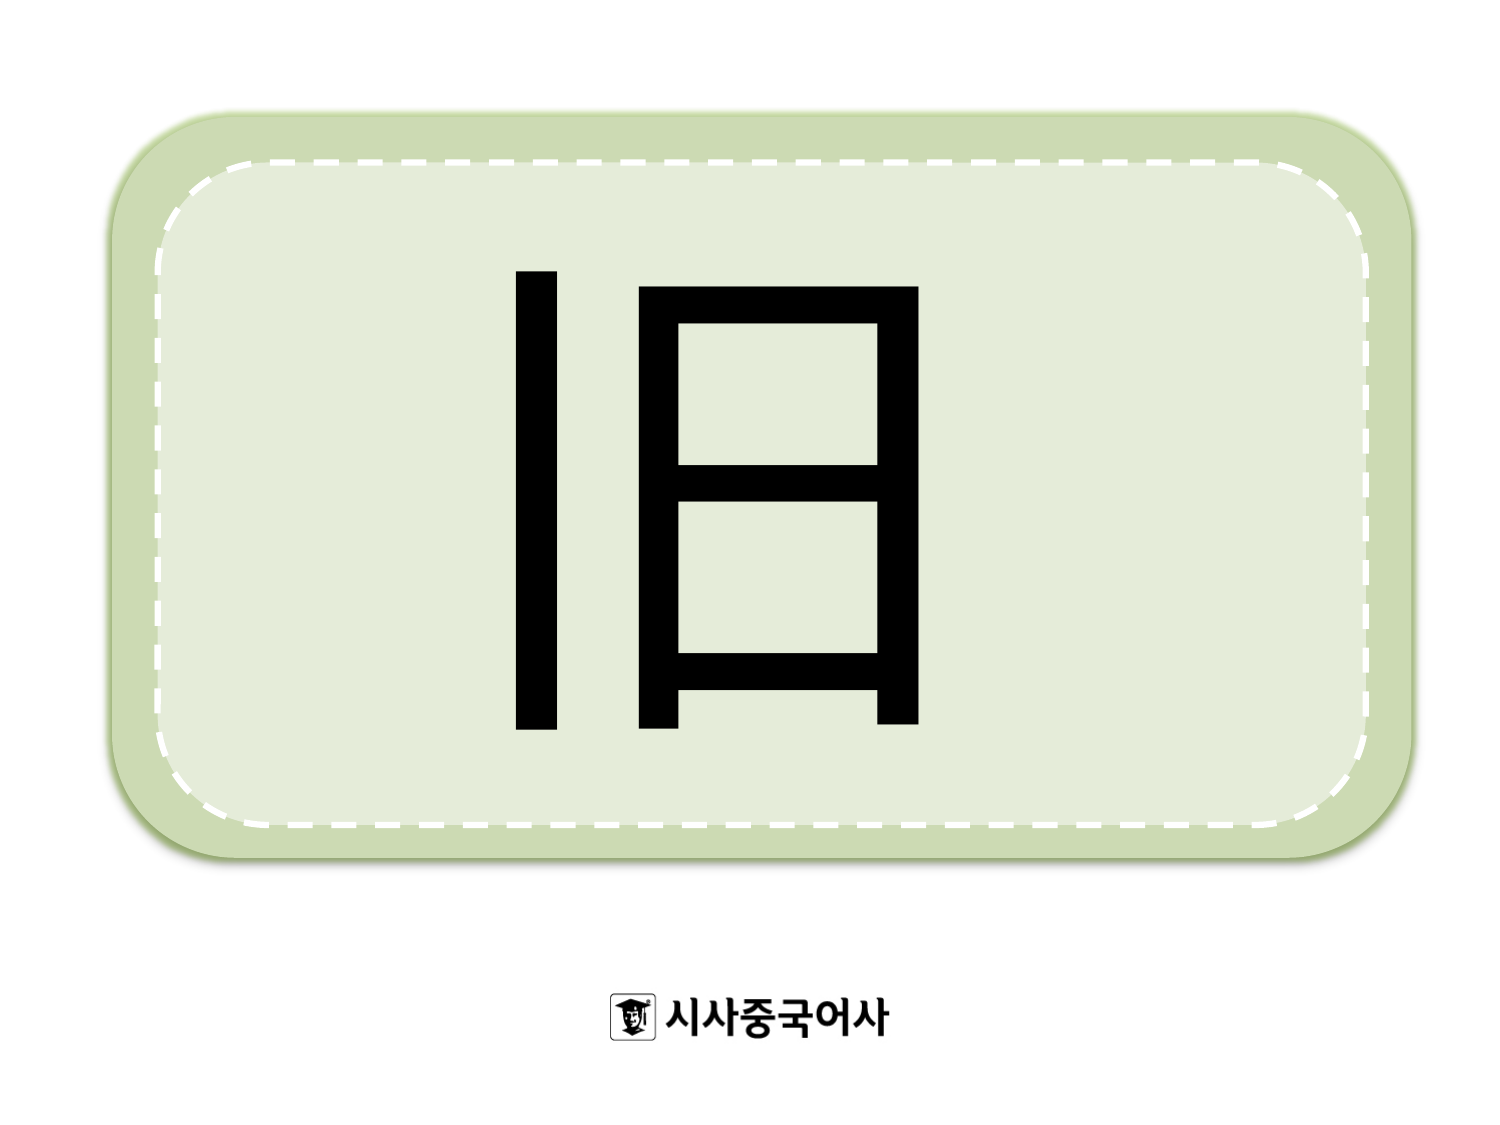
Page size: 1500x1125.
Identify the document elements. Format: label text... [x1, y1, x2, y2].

text_box [162, 160, 1371, 824]
picture [602, 987, 898, 1047]
text_box 旧 [171, 149, 1380, 812]
